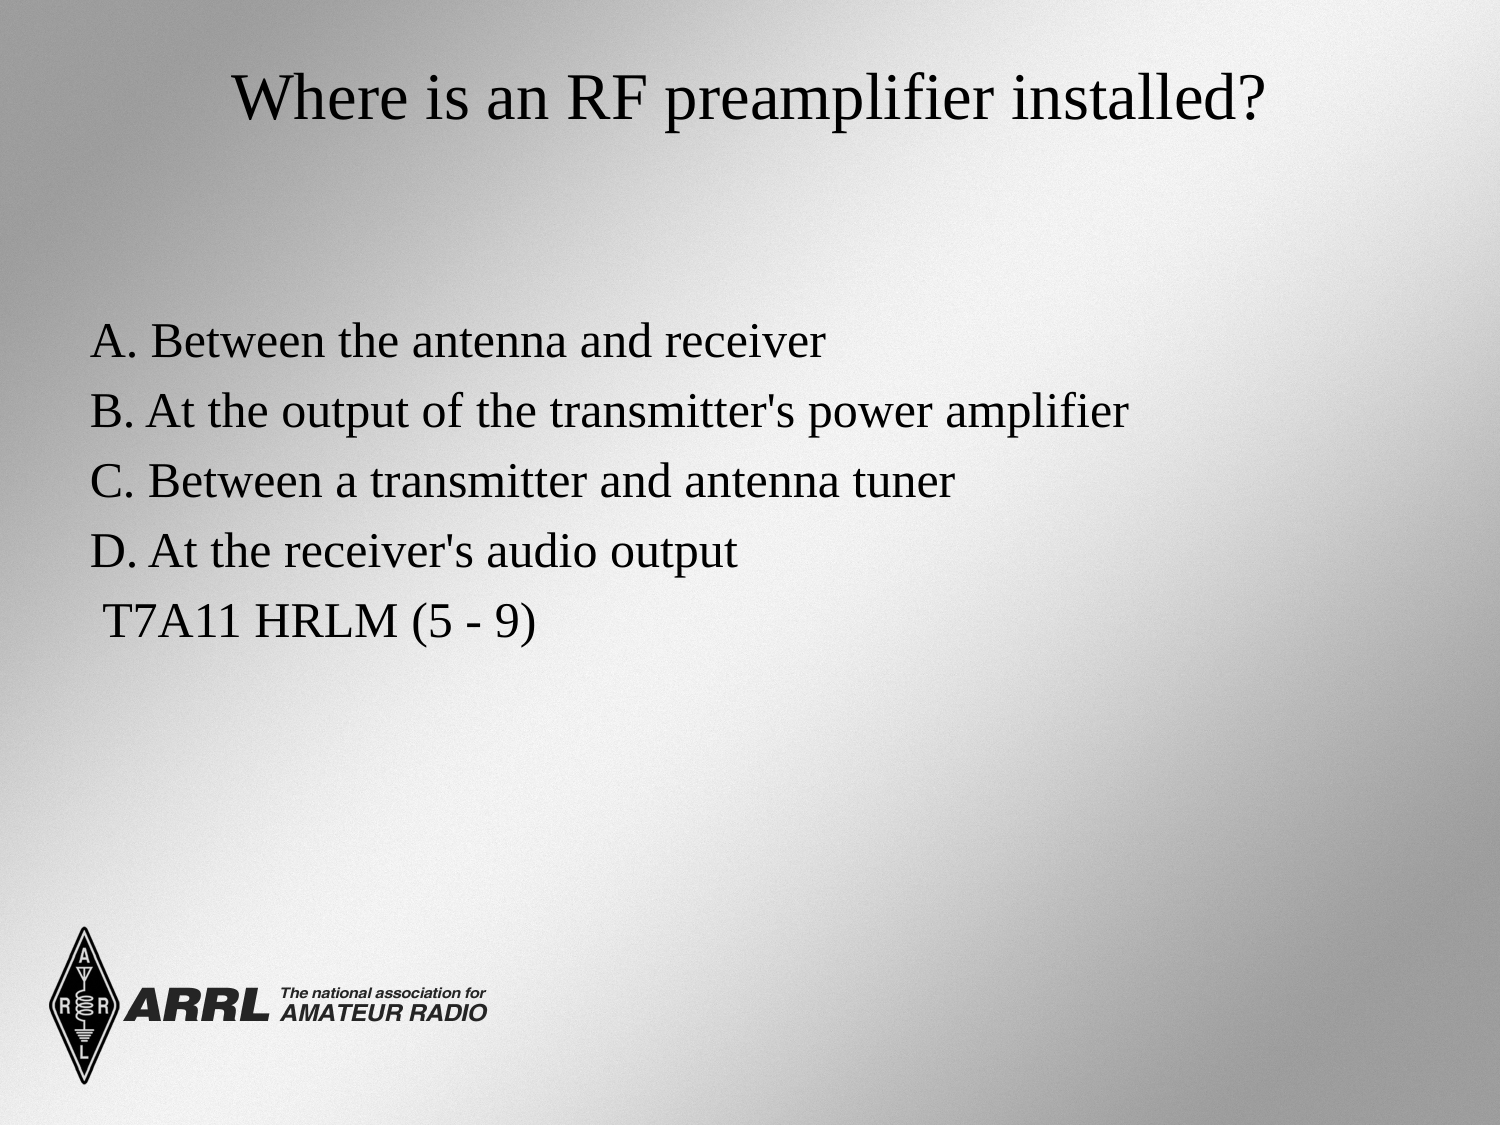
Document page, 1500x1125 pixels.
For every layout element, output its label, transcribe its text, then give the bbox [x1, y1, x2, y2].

title Where is an RF preamplifier installed? [75, 45, 1425, 233]
picture [0, 0, 1500, 1125]
list A. Between the antenna and receiver B. At the output of the transmitter's power amplifier C. Between a transmitter and antenna tuner D. At the receiver's audio output T7A11 HRLM (5 - 9) [75, 299, 1425, 1005]
